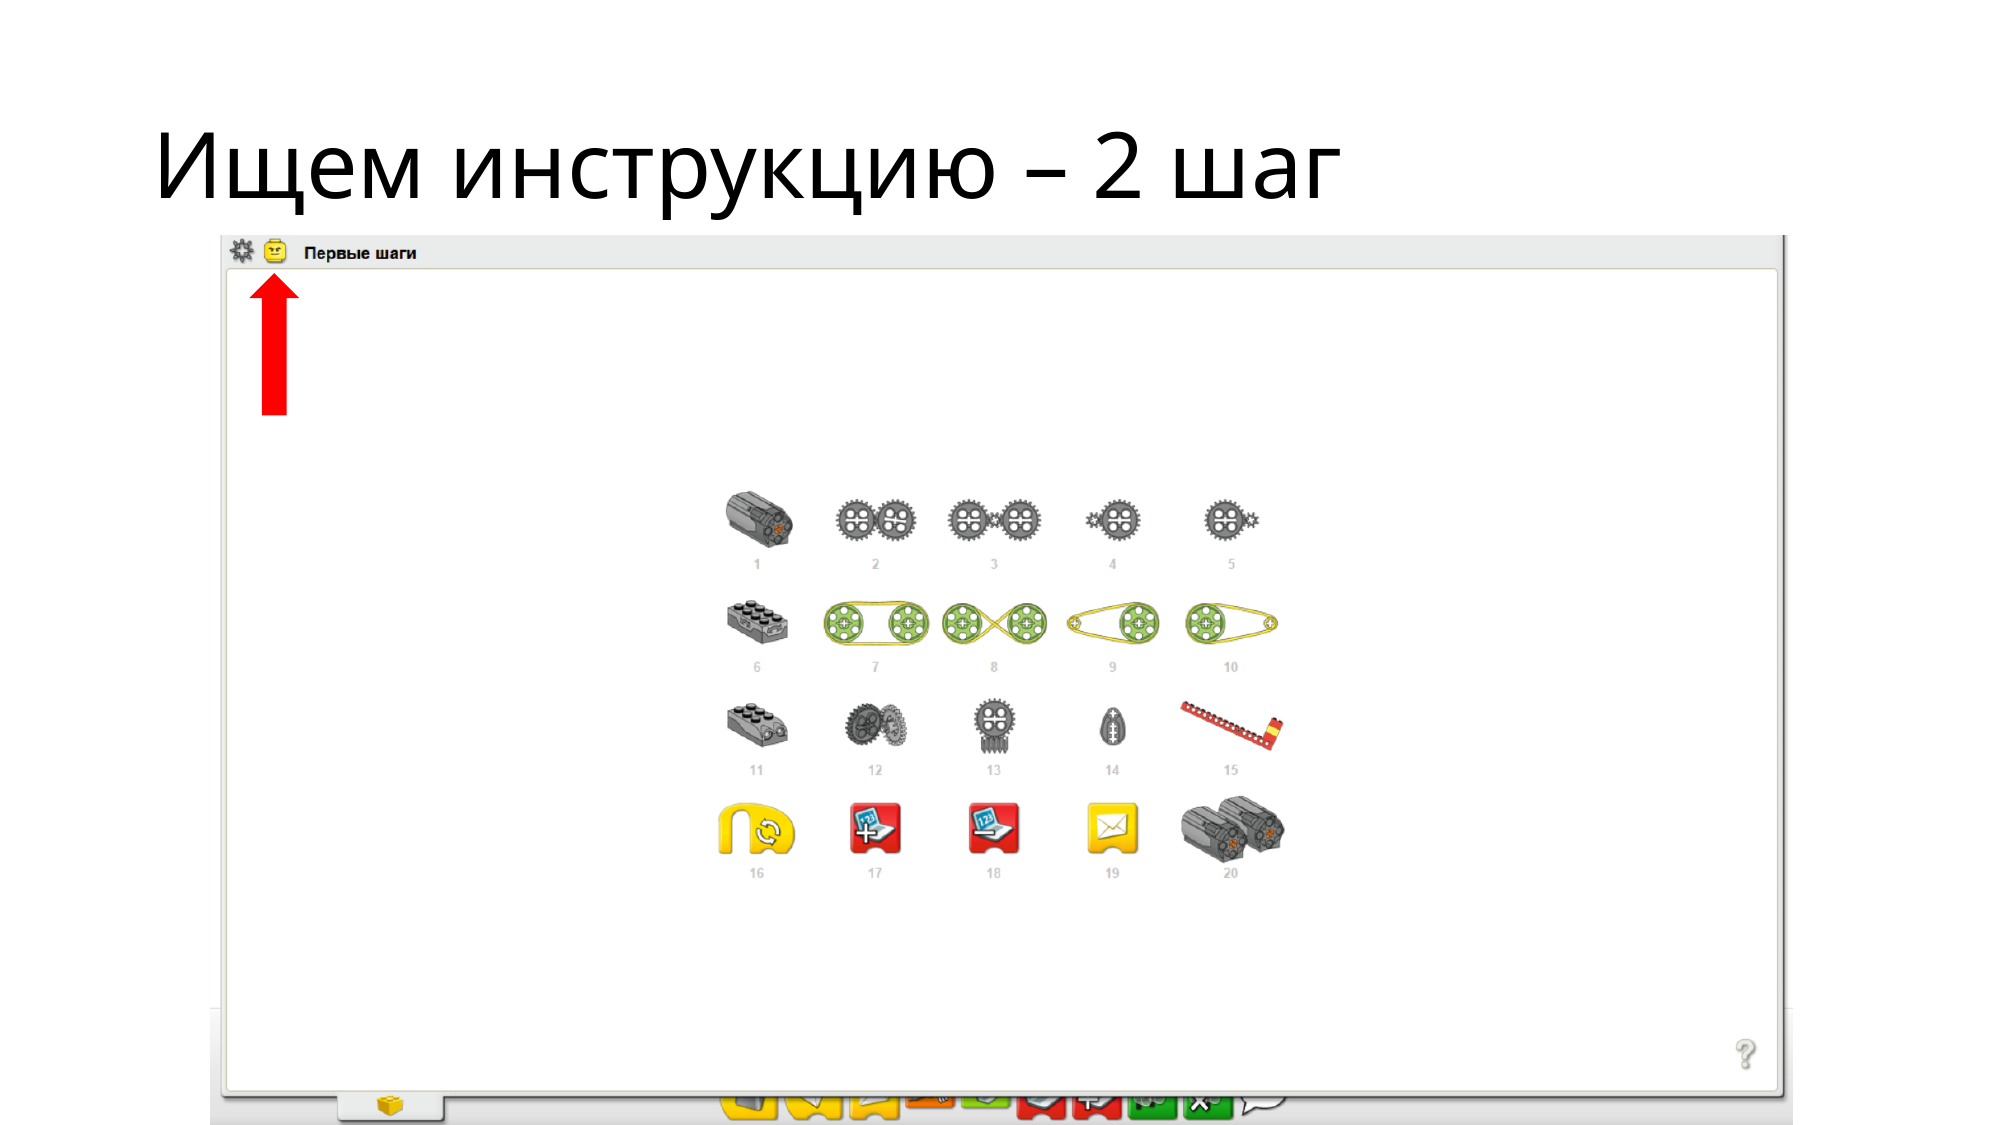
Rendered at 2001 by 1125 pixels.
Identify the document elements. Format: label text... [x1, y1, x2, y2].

title Ищем инструкцию – 2 шаг [137, 59, 1863, 278]
picture [210, 235, 1793, 1125]
